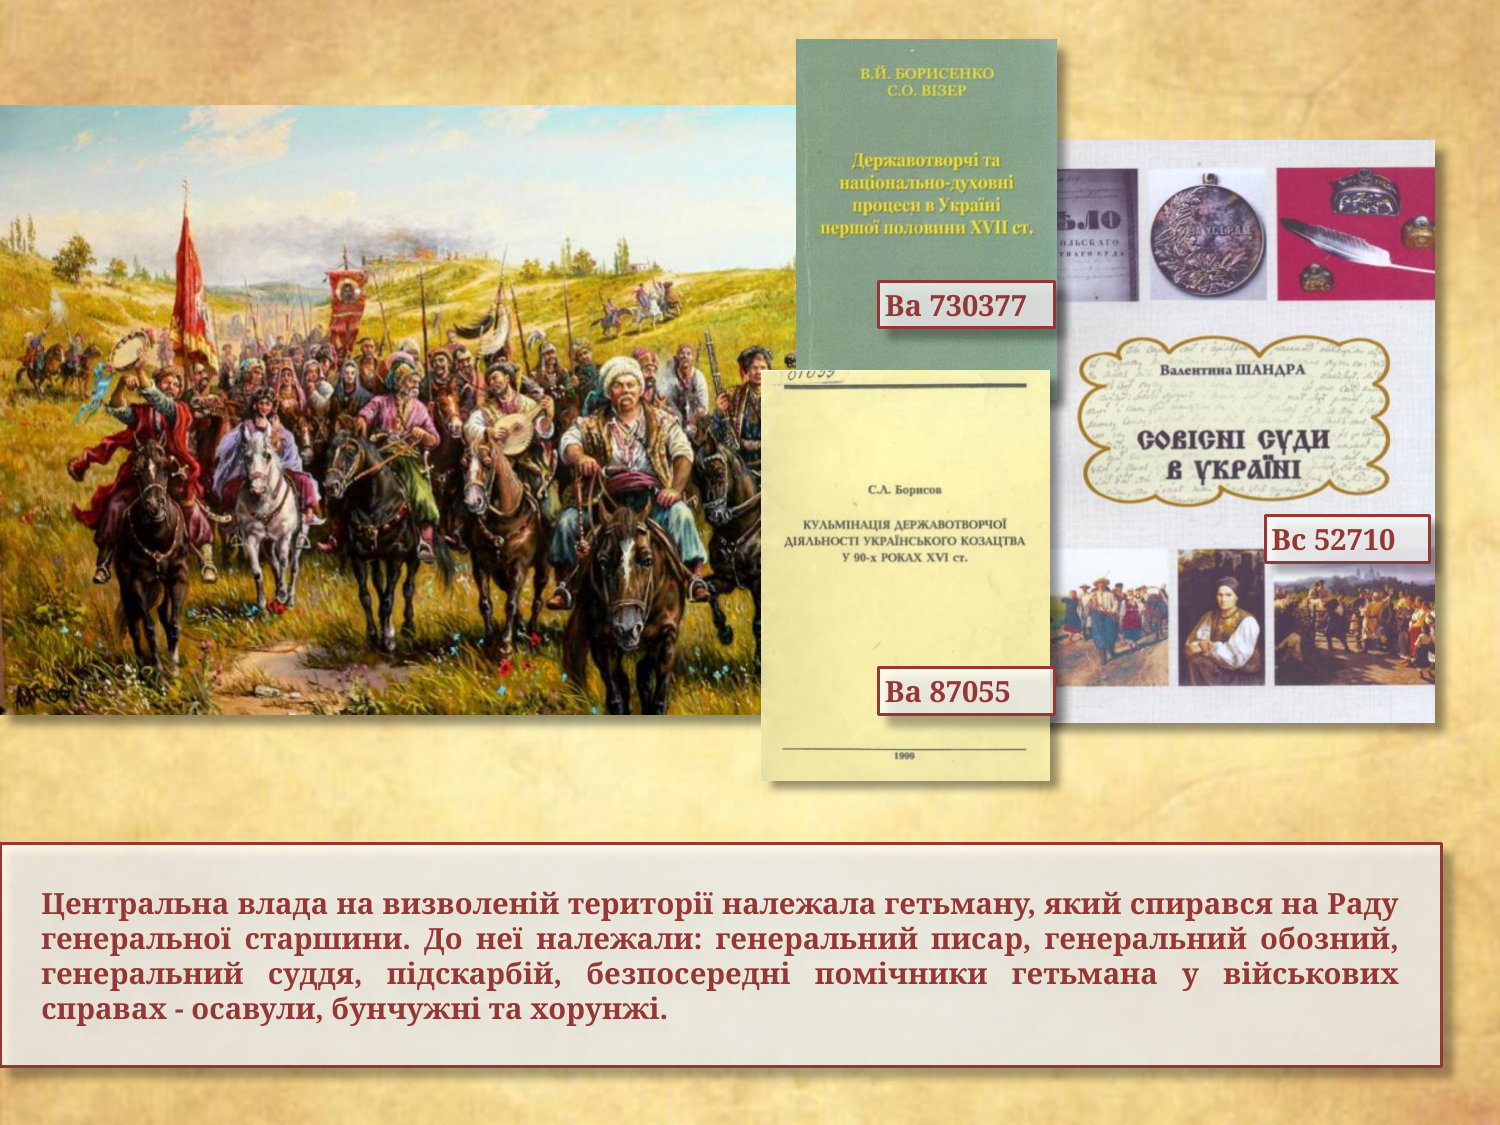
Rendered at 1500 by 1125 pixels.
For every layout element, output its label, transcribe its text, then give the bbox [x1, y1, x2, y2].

picture [0, 39, 1436, 782]
text_box Центральна влада на визволеній території належала гетьману, який спирався на Раду генеральної старшини. До неї належали: генеральний писар, генеральний обозний, генеральний суддя, підскарбій, безпосередні помічники гетьмана у військових справах - осавули, бунчужні та хорунжі. [0, 843, 1442, 1067]
text_box Вс 31791 [0, 0, 1500, 1125]
